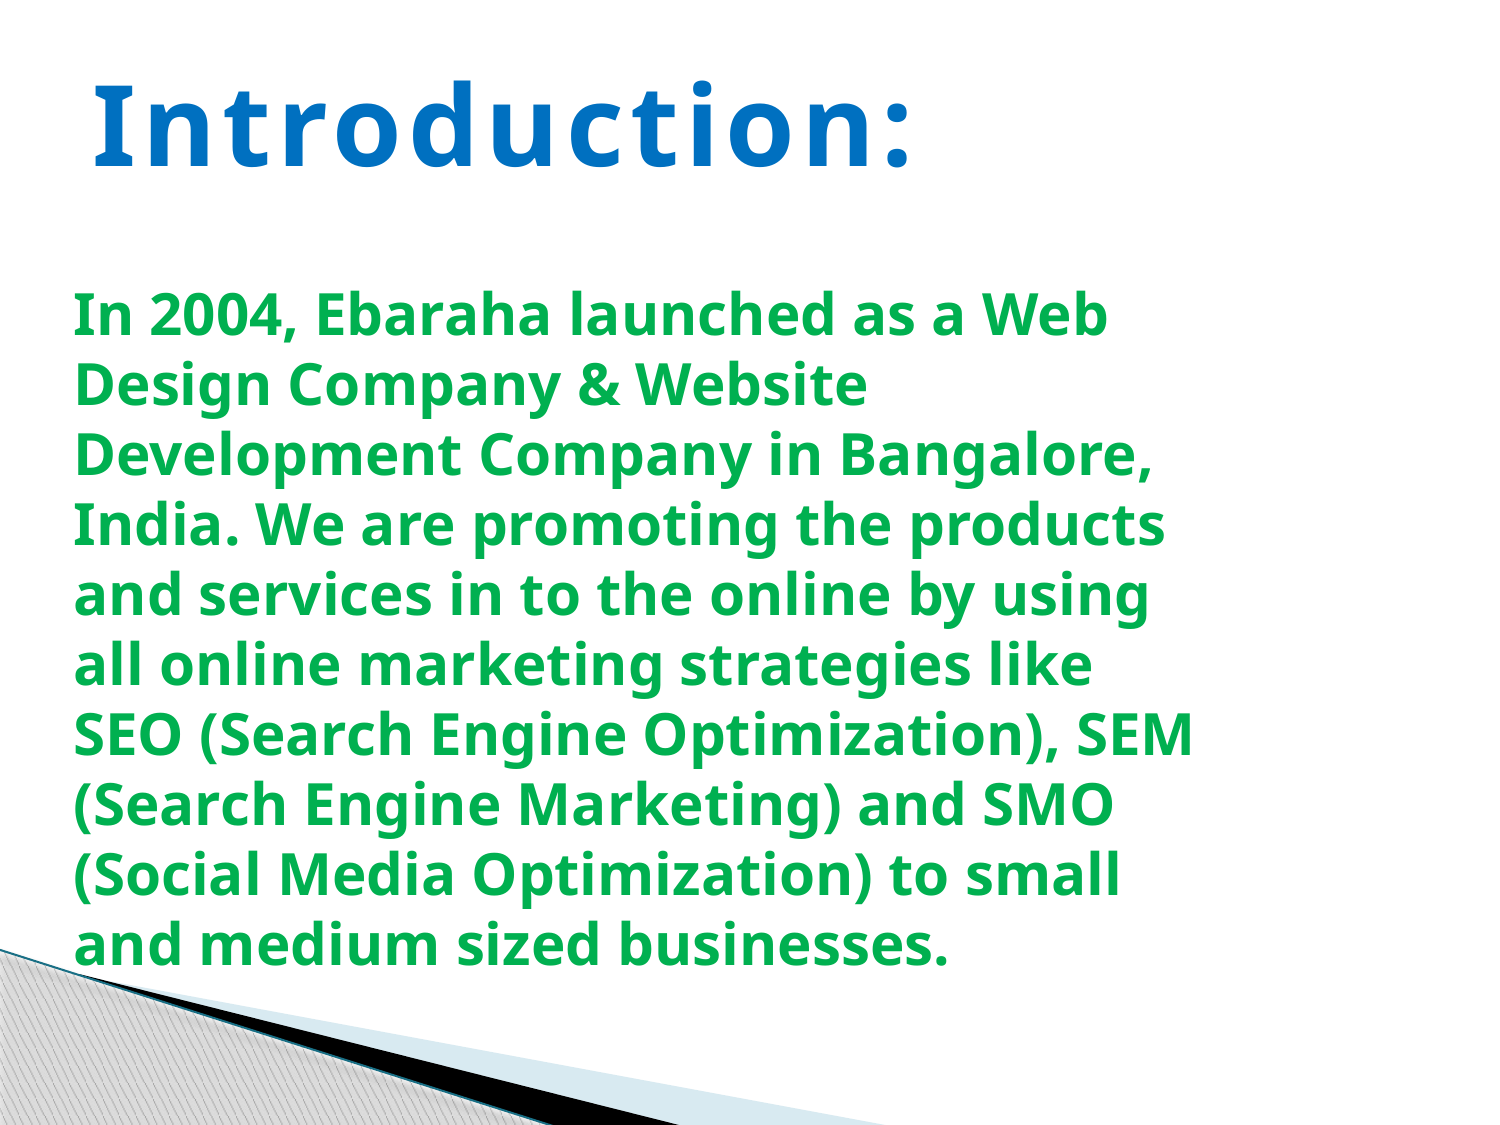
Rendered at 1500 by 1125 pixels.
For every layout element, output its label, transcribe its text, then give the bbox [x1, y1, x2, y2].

text_box In 2004, Ebaraha launched as a Web Design Company & Website Development Company in Bangalore, India. We are promoting the products and services in to the online by using all online marketing strategies like SEO (Search Engine Optimization), SEM (Search Engine Marketing) and SMO (Social Media Optimization) to small and medium sized businesses. [58, 269, 1219, 985]
text_box Introduction: [35, 46, 973, 197]
